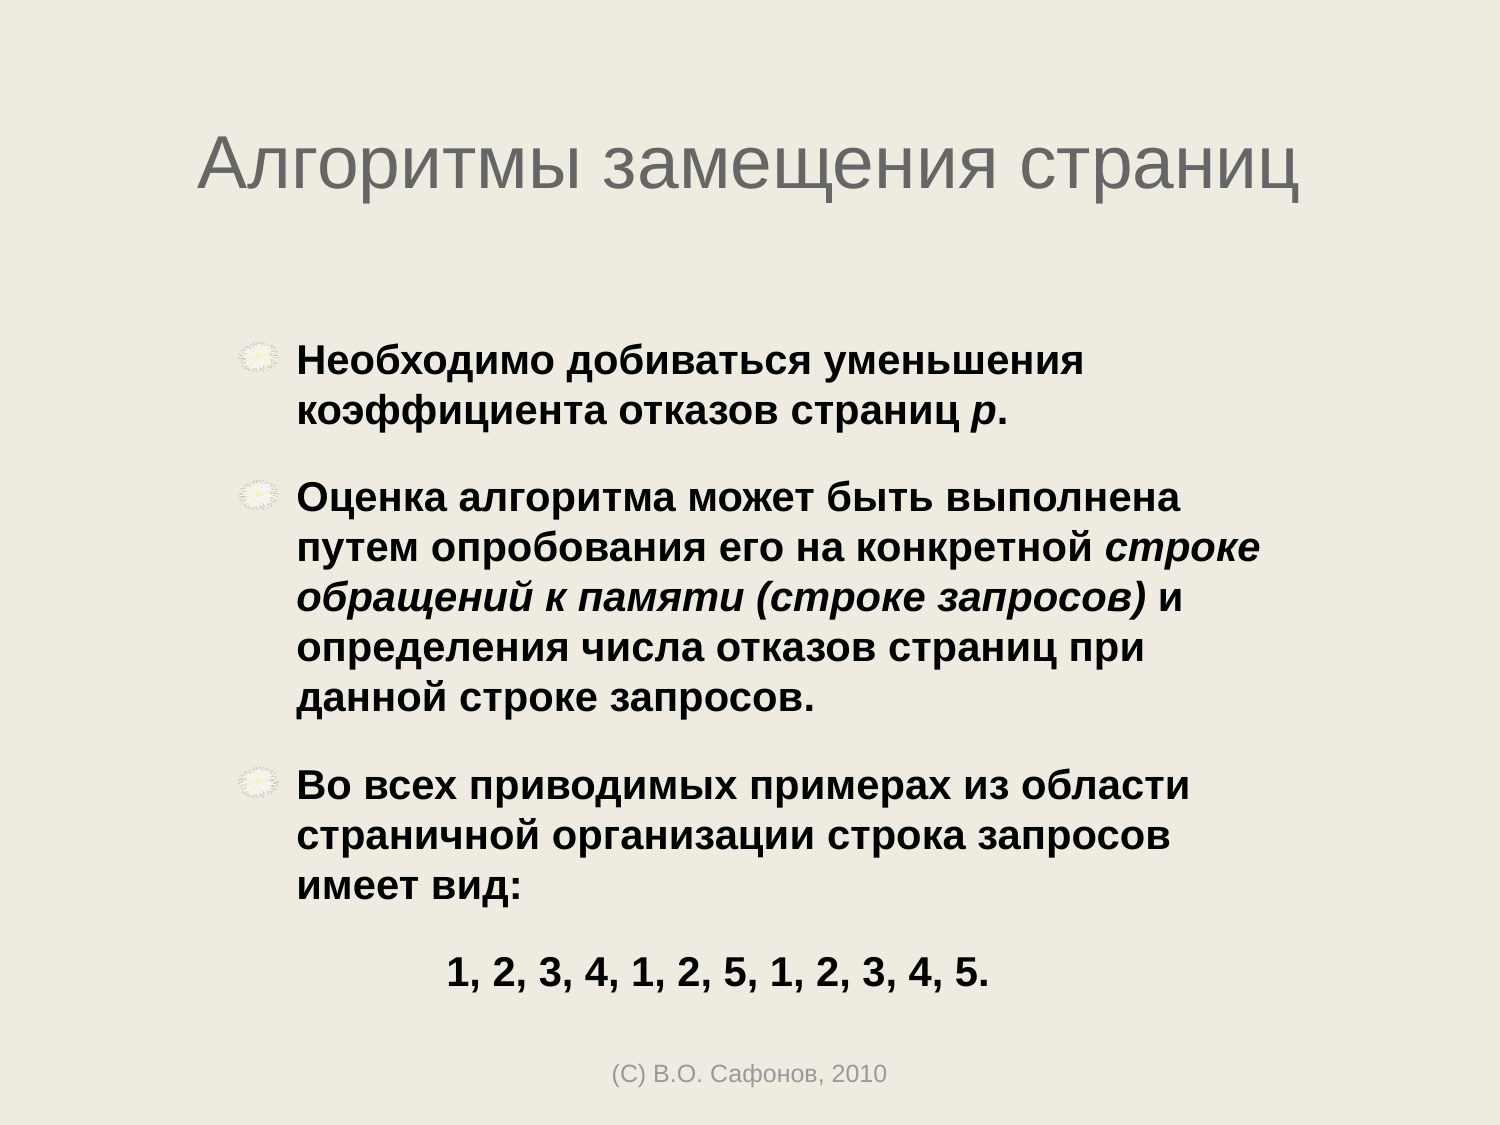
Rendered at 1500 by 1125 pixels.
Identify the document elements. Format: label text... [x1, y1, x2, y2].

title Алгоритмы замещения страниц [74, 49, 1426, 268]
picture [238, 767, 279, 798]
footer (C) В.О. Сафонов, 2010 [512, 1042, 988, 1103]
picture [238, 342, 279, 372]
picture [238, 480, 279, 510]
list Необходимо добиваться уменьшения коэффициента отказов страниц p. Оценка алгоритма может быть выполнена путем опробования его на конкретной строке обращений к памяти (строке запросов) и определения числа отказов страниц при данной строке запросов. Во всех приводимых примерах из области страничной организации строка запросов имеет вид: 1, 2, 3, 4, 1, 2, 5, 1, 2, 3, 4, 5. [223, 324, 1276, 1005]
